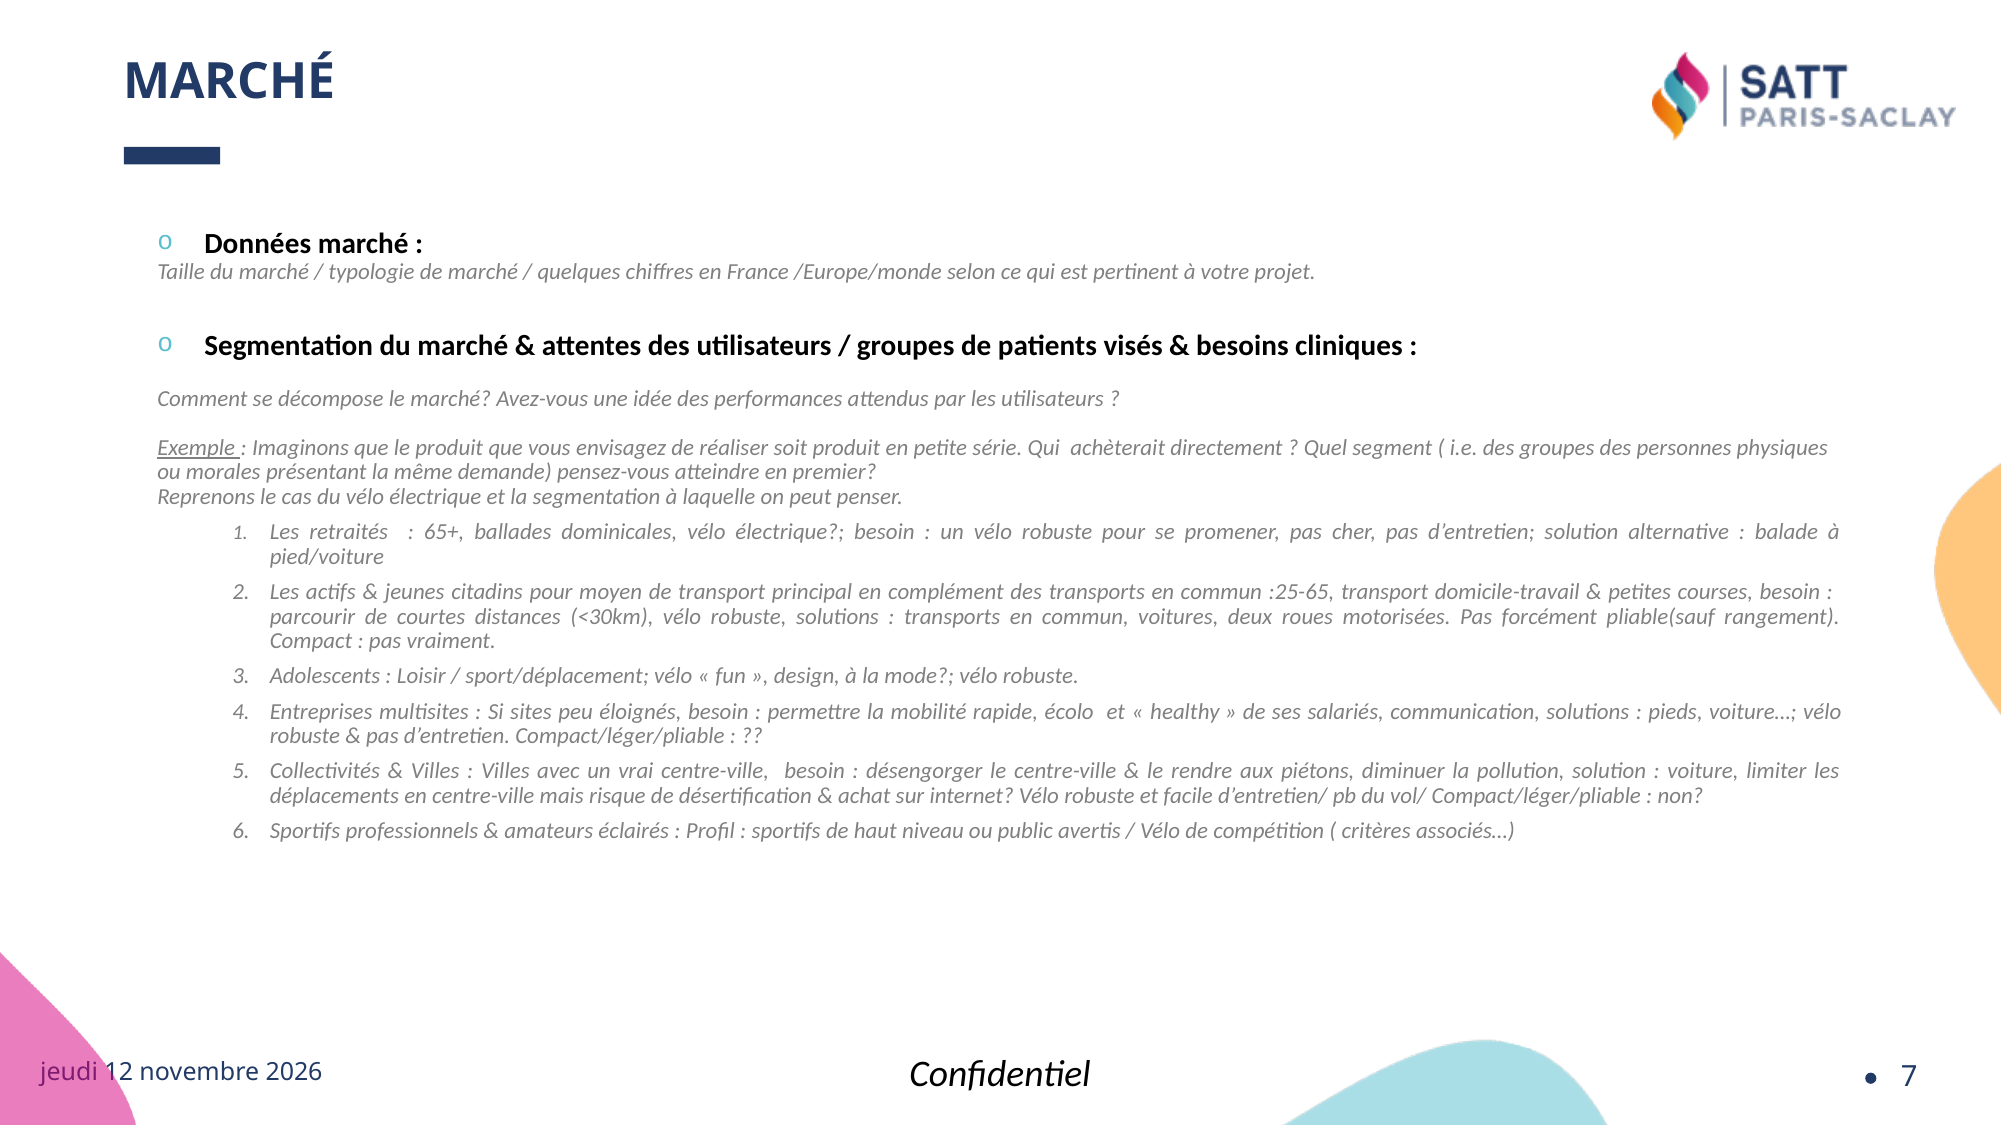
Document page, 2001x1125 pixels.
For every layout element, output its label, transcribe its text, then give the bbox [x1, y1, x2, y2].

text_box Confidentiel [0, 1042, 2000, 1125]
picture [1652, 52, 1956, 141]
list Données marché : Taille du marché / typologie de marché / quelques chiffres en France /Europe/monde selon ce qui est pertinent à votre projet. Segmentation du marché & attentes des utilisateurs / groupes de patients visés & besoins cliniques : Comment se décompose le marché? Avez-vous une idée des performances attendus par les utilisateurs ? Exemple : Imaginons que le produit que vous envisagez de réaliser soit produit en petite série. Qui achèterait directement ? Quel segment ( i.e. des groupes des personnes physiques ou morales présentant la même demande) pensez-vous atteindre en premier? Reprenons le cas du vélo électrique et la segmentation à laquelle on peut penser. Les retraités : 65+, ballades dominicales, vélo électrique?; besoin : un vélo robuste pour se promener, pas cher, pas d’entretien; solution alternative : balade à pied/voiture Les actifs & jeunes citadins pour moyen de transport principal en complément des transports en commun :25-65, transport domicile-travail & petites courses, besoin : parcourir de courtes distances (<30km), vélo robuste, solutions : transports en commun, voitures, deux roues motorisées. Pas forcément pliable(sauf rangement). Compact : pas vraiment. Adolescents : Loisir / sport/déplacement; vélo « fun », design, à la mode?; vélo robuste. Entreprises multisites : Si sites peu éloignés, besoin : permettre la mobilité rapide, écolo et « healthy » de ses salariés, communication, solutions : pieds, voiture…; vélo robuste & pas d’entretien. Compact/léger/pliable : ?? Collectivités & Villes : Villes avec un vrai centre-ville, besoin : désengorger le centre-ville & le rendre aux piétons, diminuer la pollution, solution : voiture, limiter les déplacements en centre-ville mais risque de désertification & achat sur internet? Vélo robuste et facile d’entretien/ pb du vol/ Compact/léger/pliable : non? Sportifs professionnels & amateurs éclairés : Profil : sportifs de haut niveau ou public avertis / Vélo de compétition ( critères associés…) [142, 221, 1858, 975]
title Marché [108, 0, 1217, 165]
